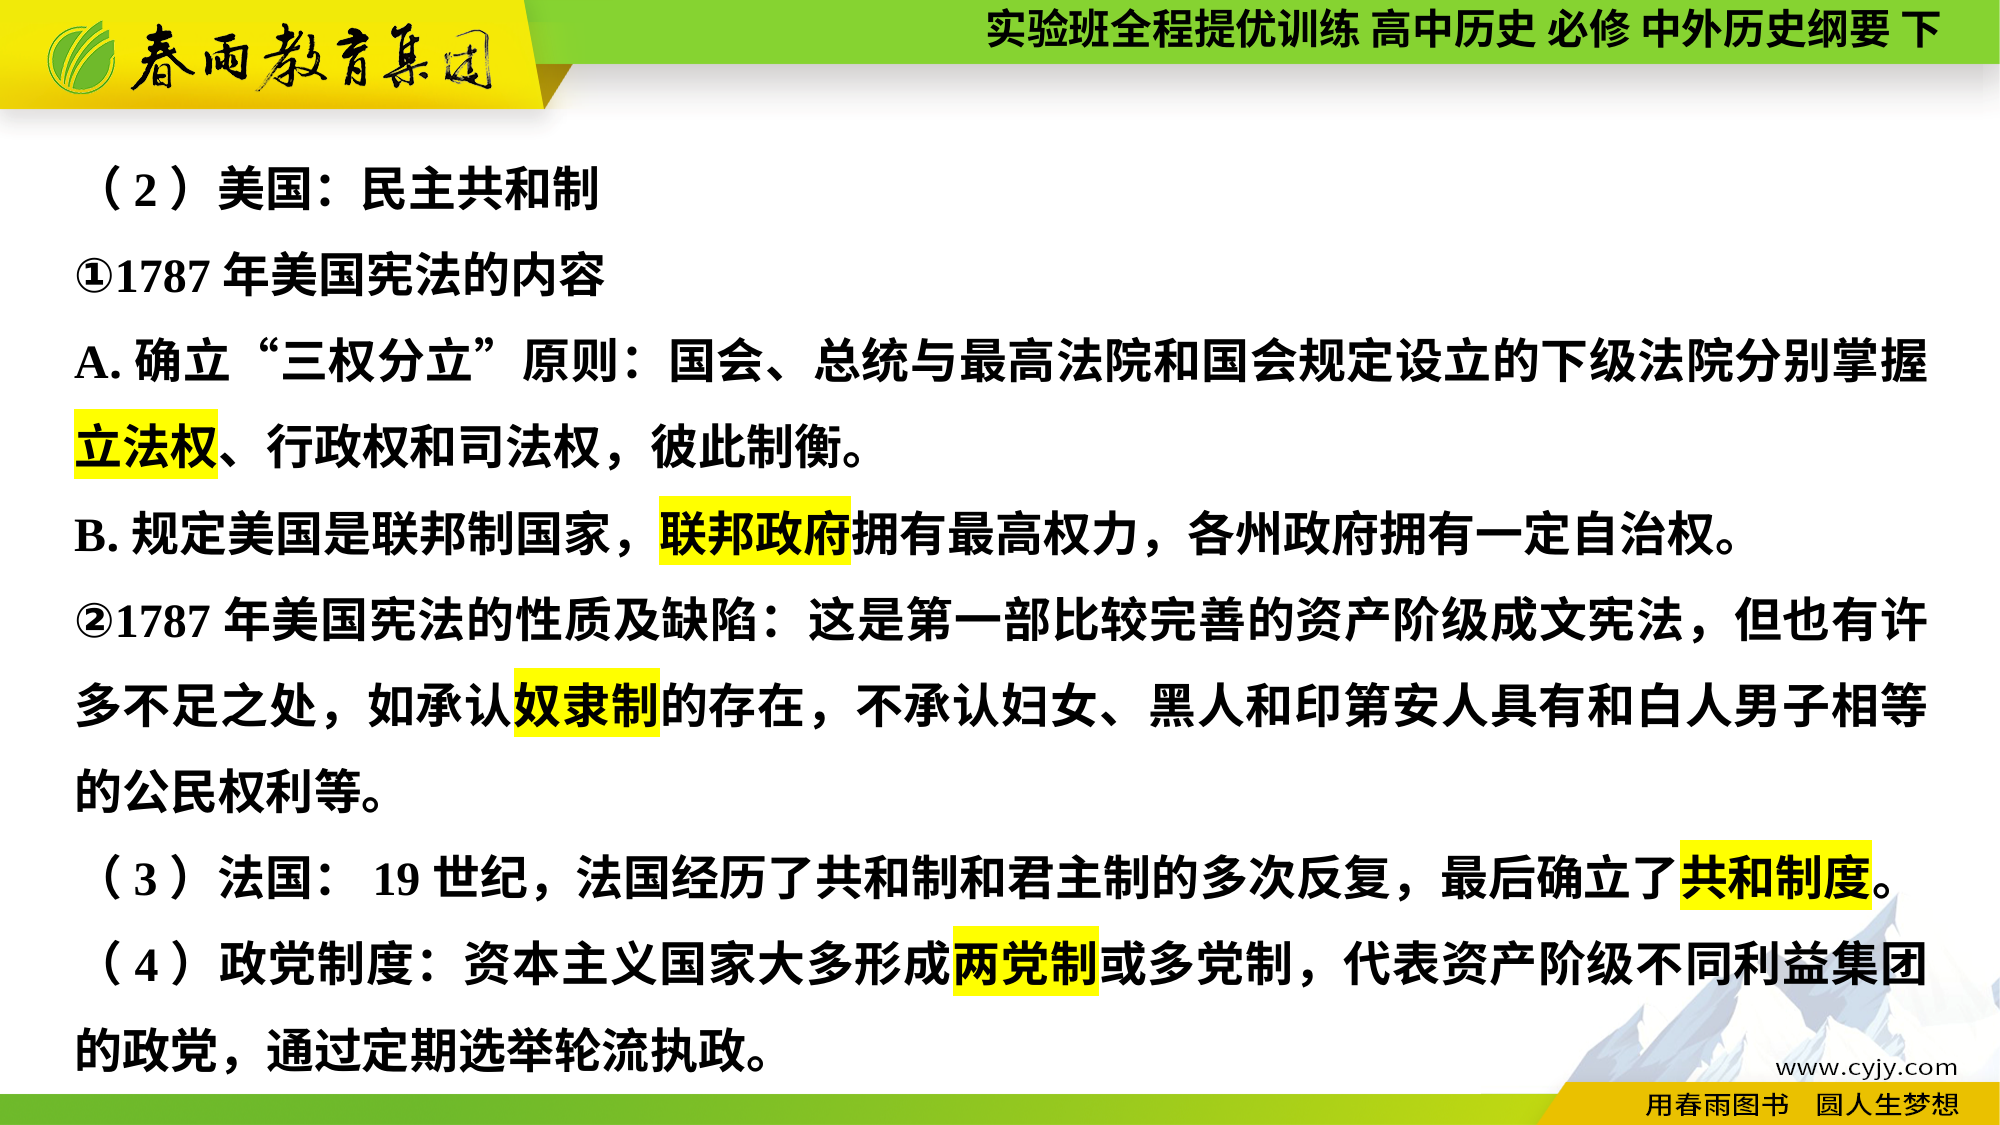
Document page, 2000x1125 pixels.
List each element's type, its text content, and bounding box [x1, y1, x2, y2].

picture [0, 0, 2000, 1125]
list （2）美国：民主共和制 ①1787年美国宪法的内容 A.确立“三权分立”原则：国会、总统与最高法院和国会规定设立的下级法院分别掌握立法权、行政权和司法权，彼此制衡。 B.规定美国是联邦制国家，联邦政府拥有最高权力，各州政府拥有一定自治权。 ②1787年美国宪法的性质及缺陷：这是第一部比较完善的资产阶级成文宪法，但也有许多不足之处，如承认奴隶制的存在，不承认妇女、黑人和印第安人具有和白人男子相等的公民权利等。 （3）法国：19世纪，法国经历了共和制和君主制的多次反复，最后确立了共和制度。 （4）政党制度：资本主义国家大多形成两党制或多党制，代表资产阶级不同利益集团的政党，通过定期选举轮流执政。 [59, 122, 1944, 1085]
